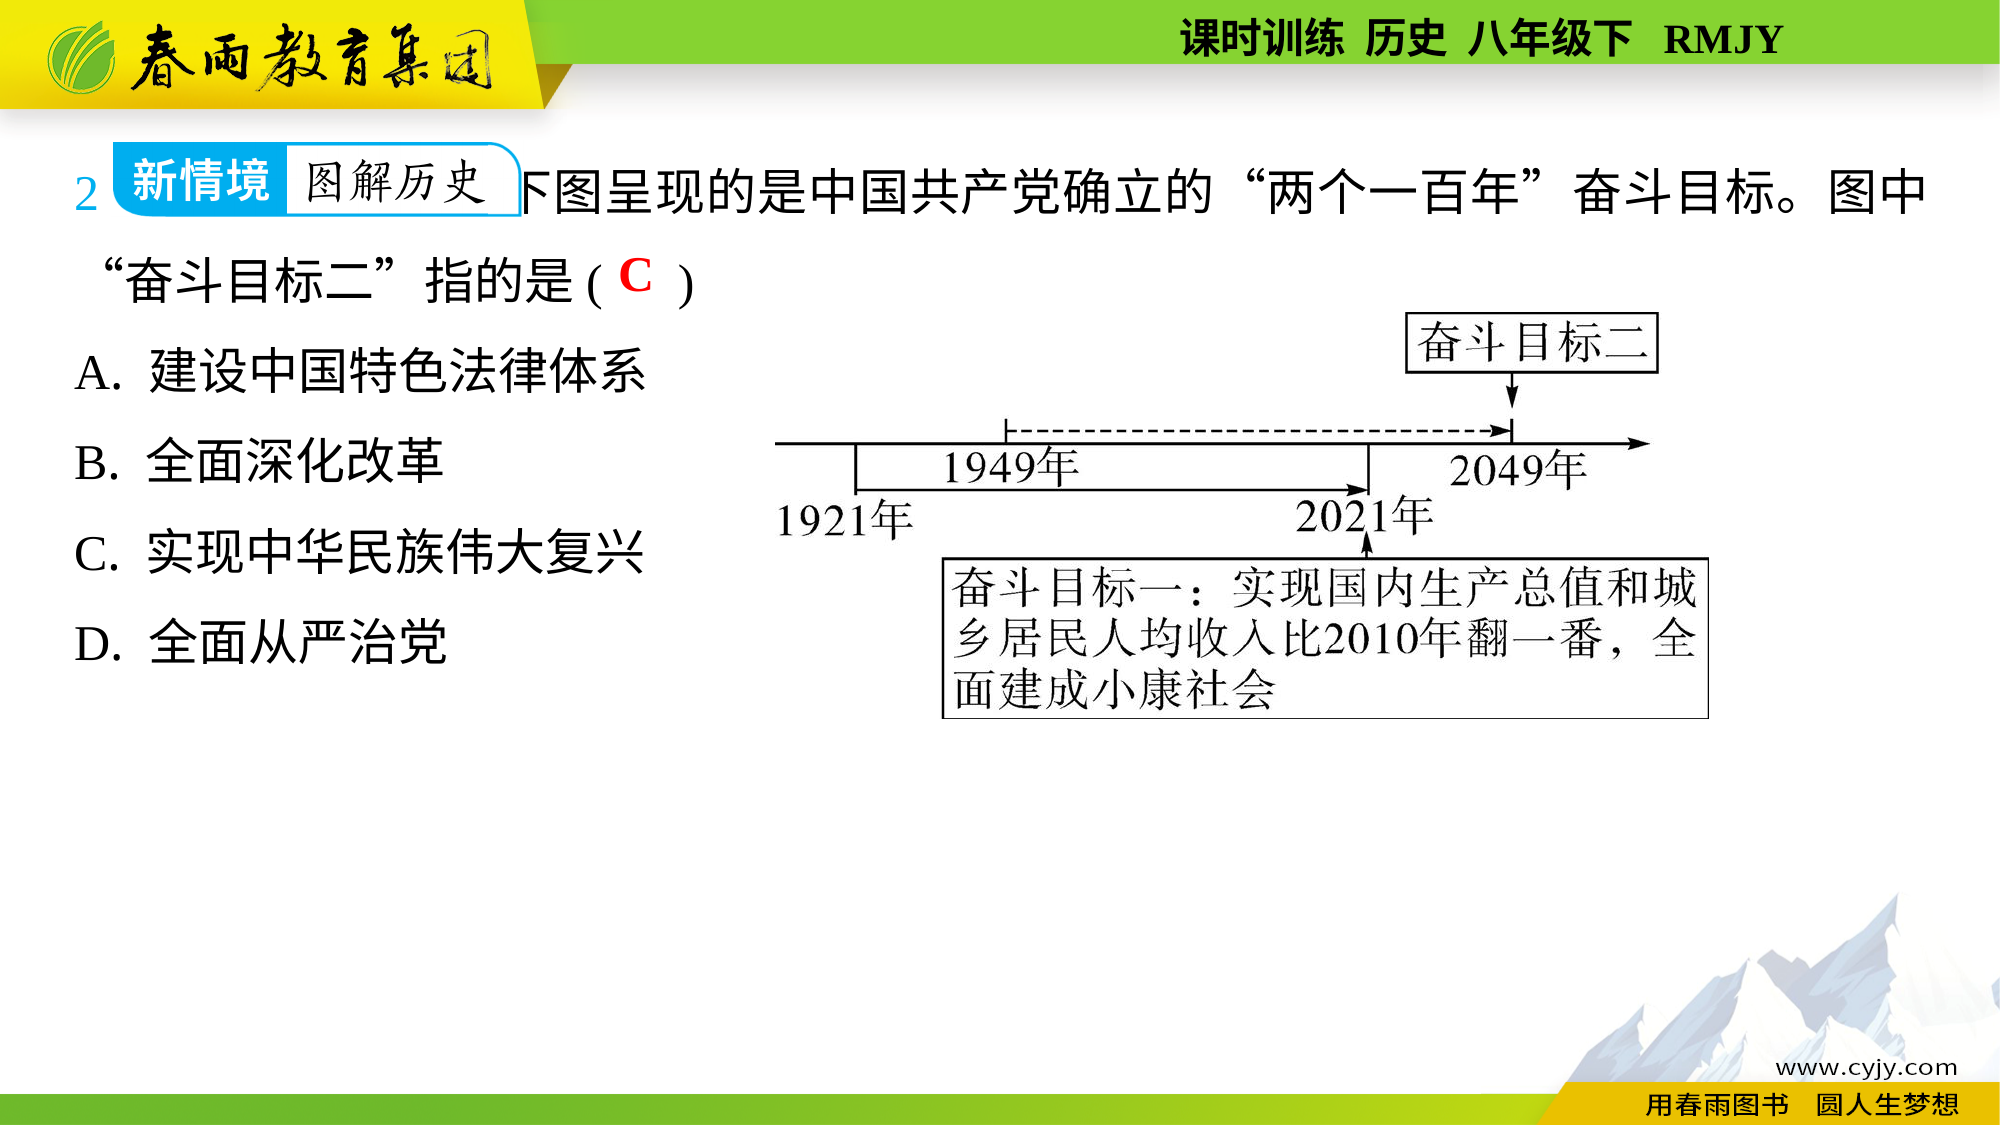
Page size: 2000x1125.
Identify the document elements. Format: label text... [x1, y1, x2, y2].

list 2 下图呈现的是中国共产党确立的“两个一百年”奋斗目标。图中“奋斗目标二”指的是( ) A. 建设中国特色法律体系 B. 全面深化改革 C. 实现中华民族伟大复兴 D. 全面从严治党 [59, 122, 1944, 683]
picture [0, 0, 2000, 1125]
text_box C [603, 234, 670, 310]
